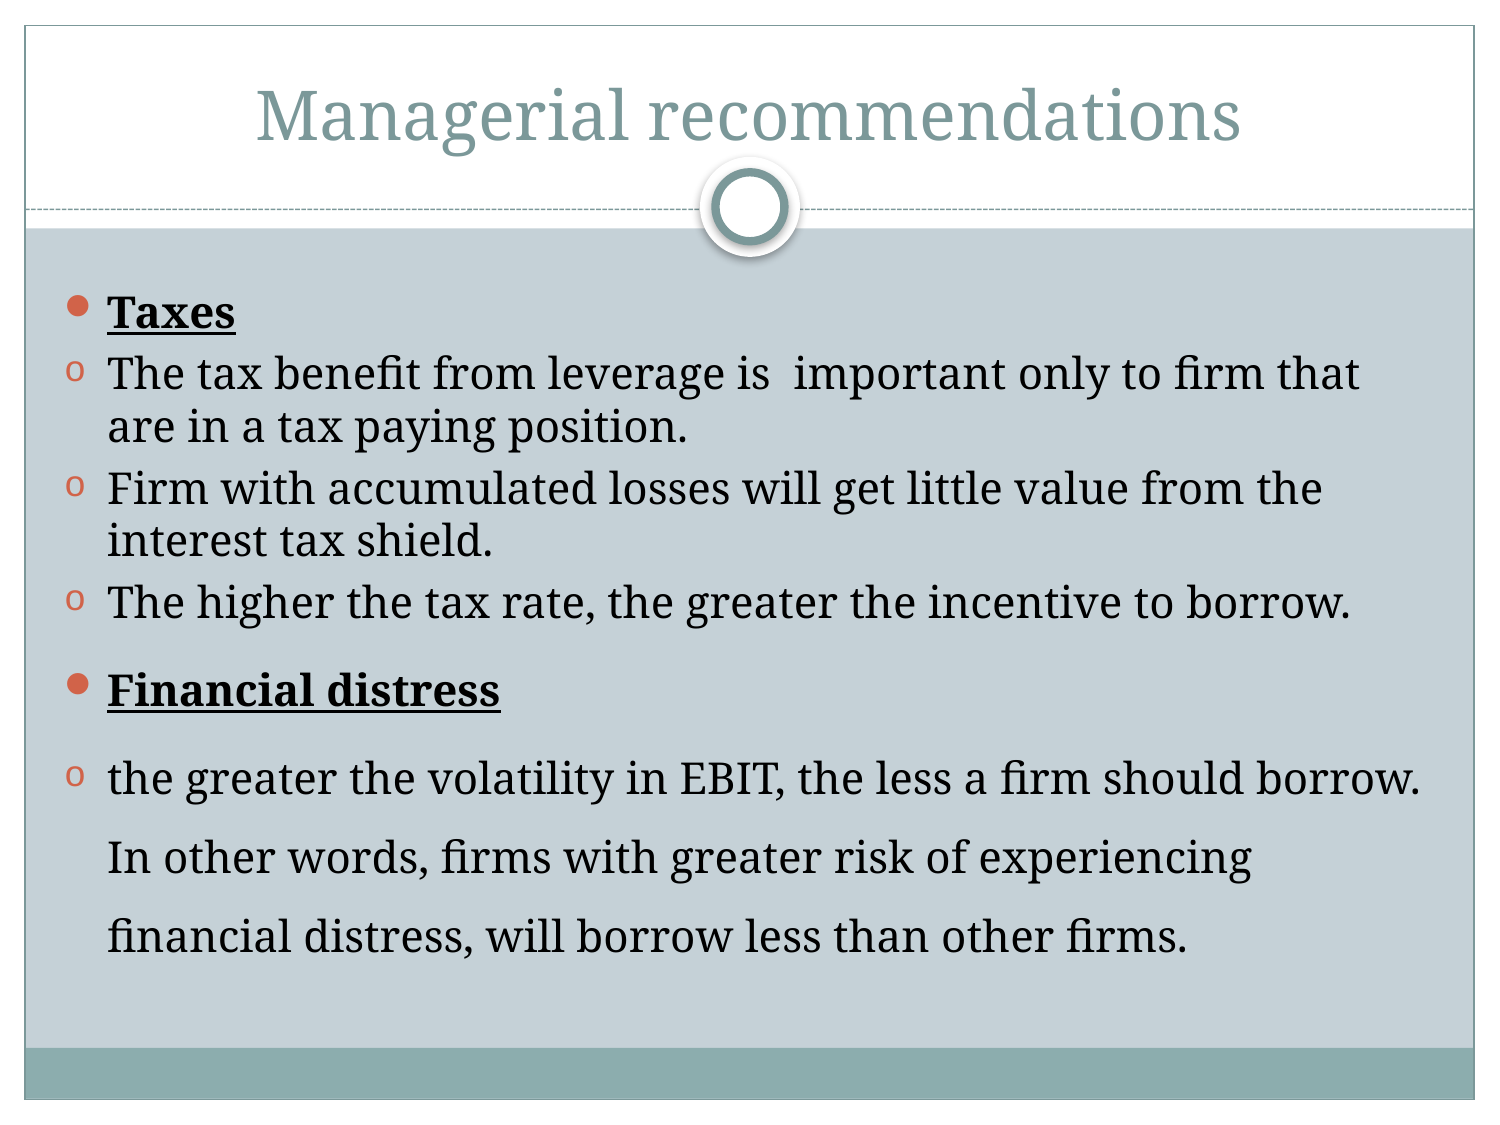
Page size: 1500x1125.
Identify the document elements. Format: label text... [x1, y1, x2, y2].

title Managerial recommendations [49, 37, 1450, 162]
list Taxes The tax benefit from leverage is important only to firm that are in a tax paying position. Firm with accumulated losses will get little value from the interest tax shield. The higher the tax rate, the greater the incentive to borrow. Financial distress the greater the volatility in EBIT, the less a firm should borrow. In other words, firms with greater risk of experiencing financial distress, will borrow less than other firms. [49, 250, 1445, 1001]
